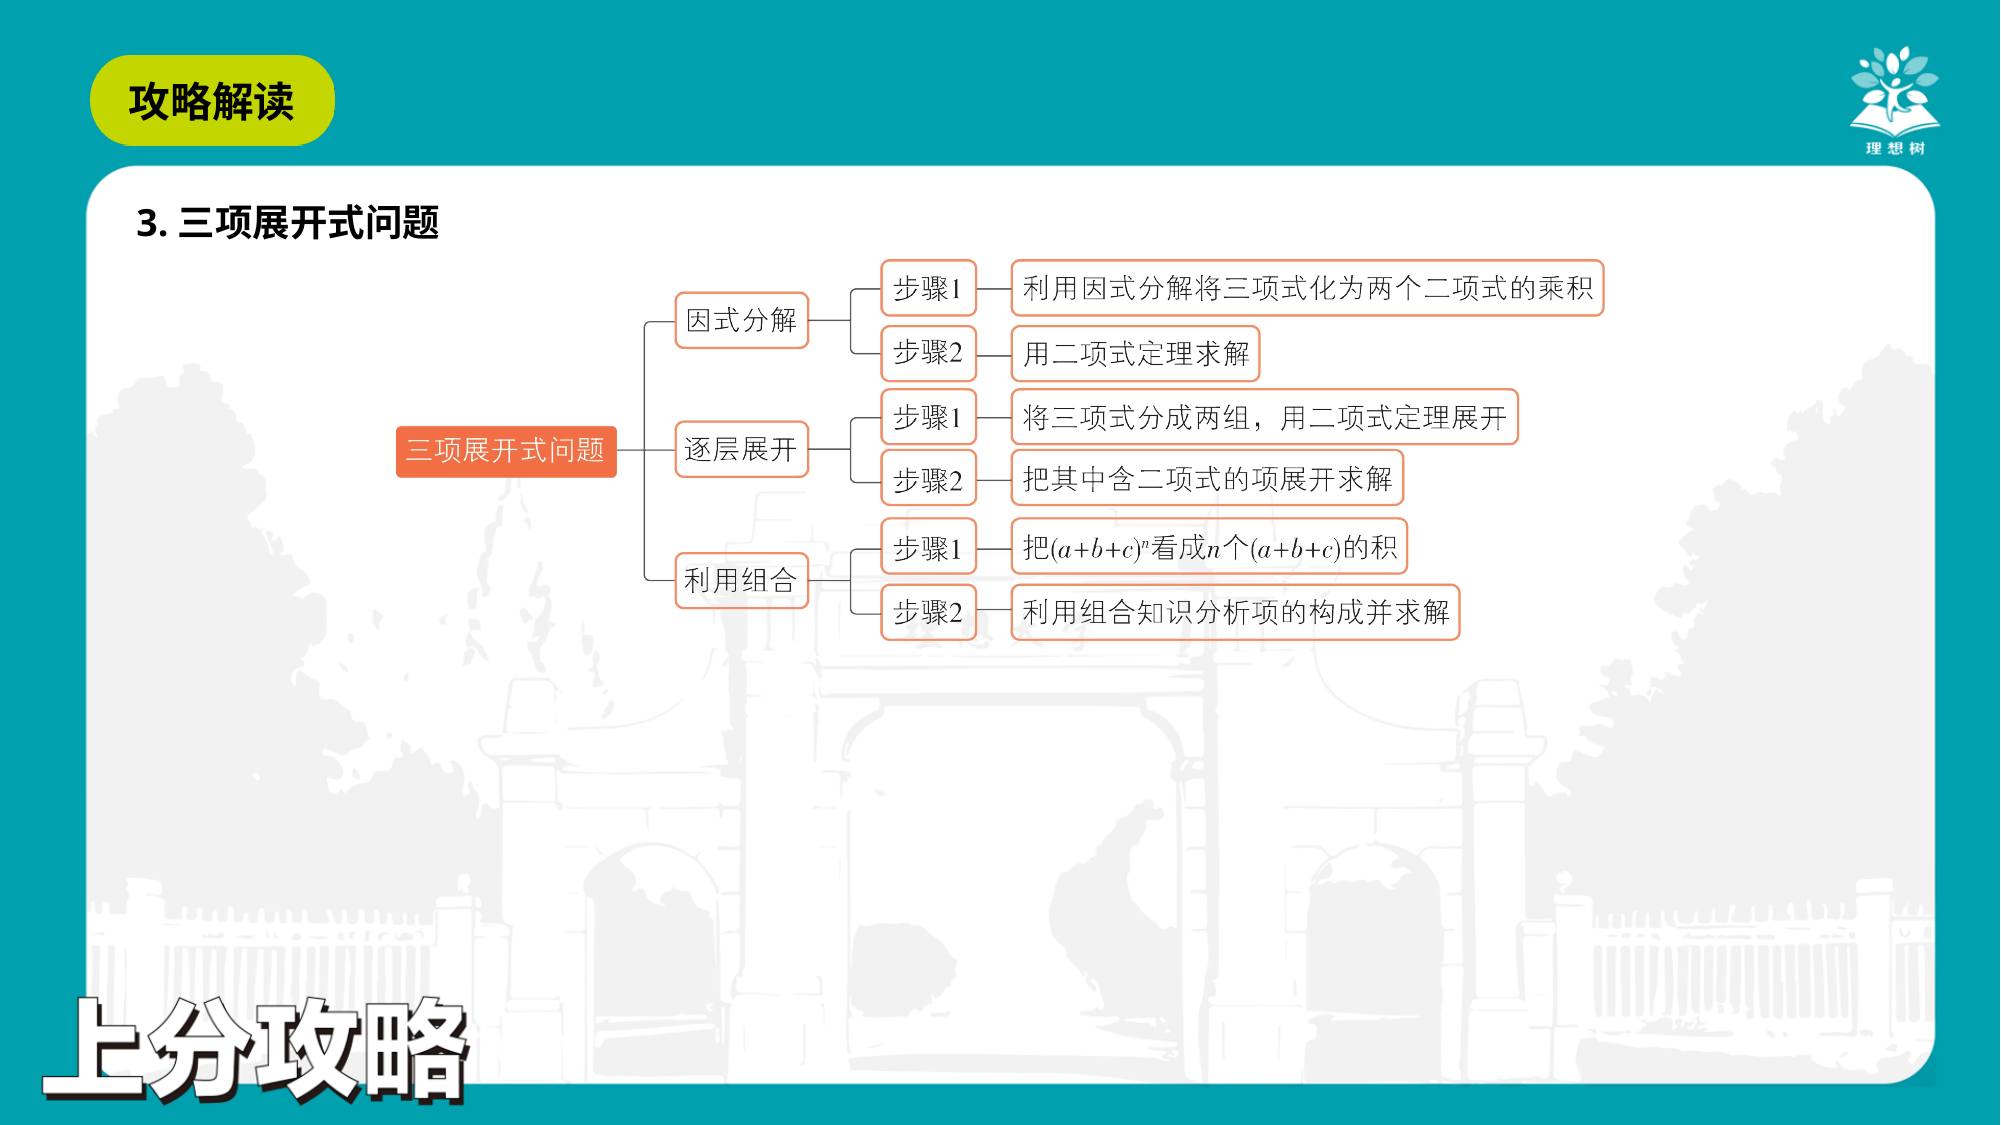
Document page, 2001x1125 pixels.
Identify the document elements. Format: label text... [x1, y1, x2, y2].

picture [0, 0, 2000, 1125]
text_box 3.三项展开式问题 [136, 177, 1865, 237]
